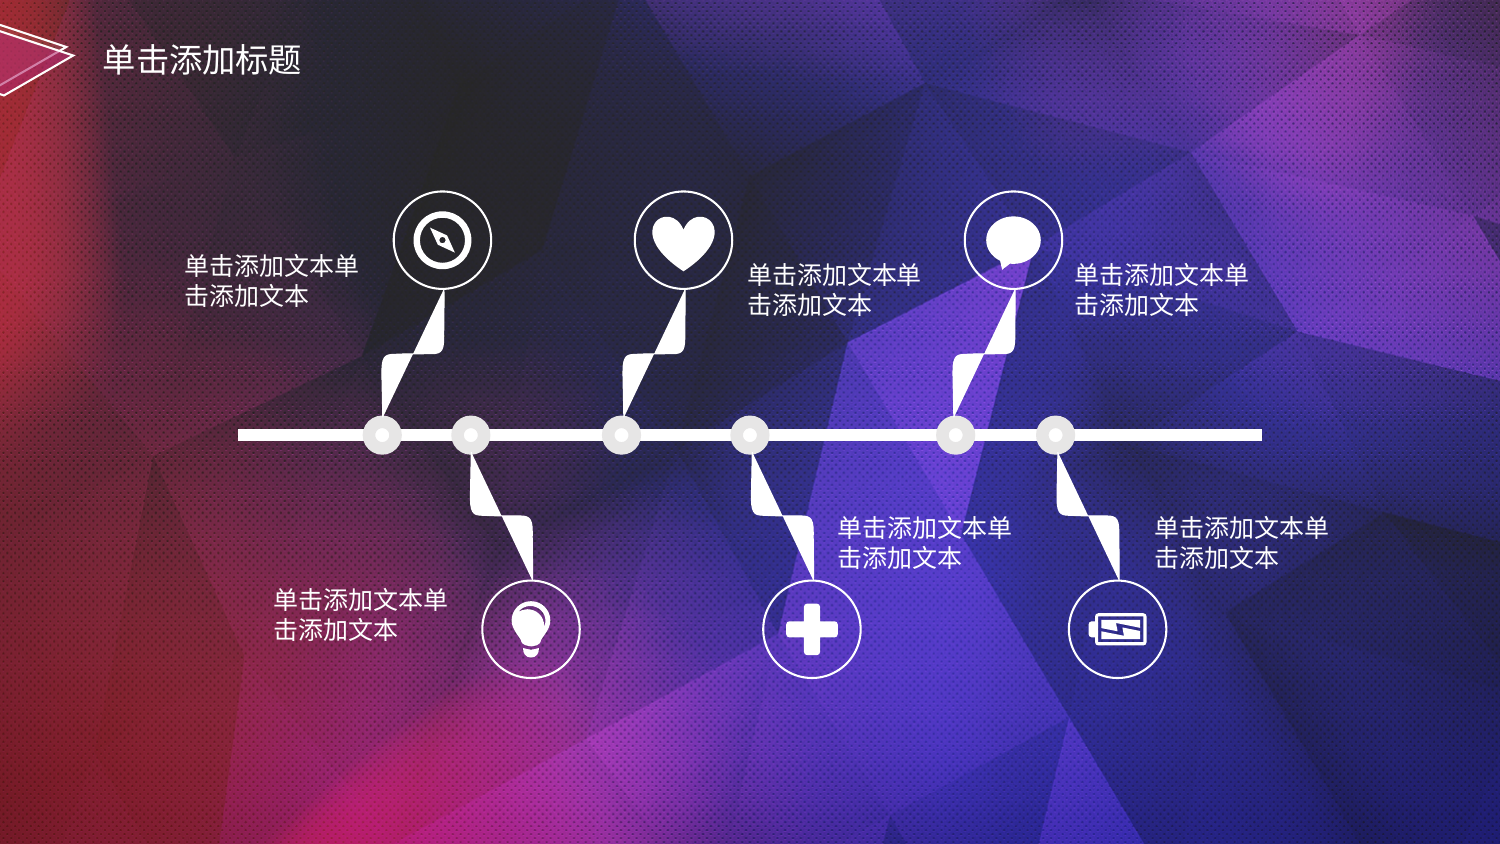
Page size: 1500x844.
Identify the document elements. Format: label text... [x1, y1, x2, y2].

text_box 单击添加文本单击添加文本 [823, 505, 1036, 580]
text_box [608, 288, 686, 449]
text_box 单击添加文本单击添加文本 [1060, 252, 1273, 327]
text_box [942, 288, 1016, 449]
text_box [634, 191, 733, 289]
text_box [1042, 421, 1120, 581]
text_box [763, 580, 861, 679]
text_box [393, 191, 492, 289]
picture [0, 0, 1500, 844]
text_box 单击添加标题 [88, 31, 412, 87]
text_box 单击添加文本单击添加文本 [169, 243, 382, 319]
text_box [482, 580, 580, 679]
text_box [368, 288, 444, 449]
text_box 单击添加文本单击添加文本 [732, 252, 945, 327]
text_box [964, 191, 1063, 289]
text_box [1068, 580, 1167, 679]
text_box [736, 421, 814, 581]
text_box 单击添加文本单击添加文本 [258, 577, 472, 652]
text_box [0, 0, 57, 89]
text_box 单击添加文本单击添加文本 [1139, 505, 1353, 580]
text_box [457, 421, 533, 581]
